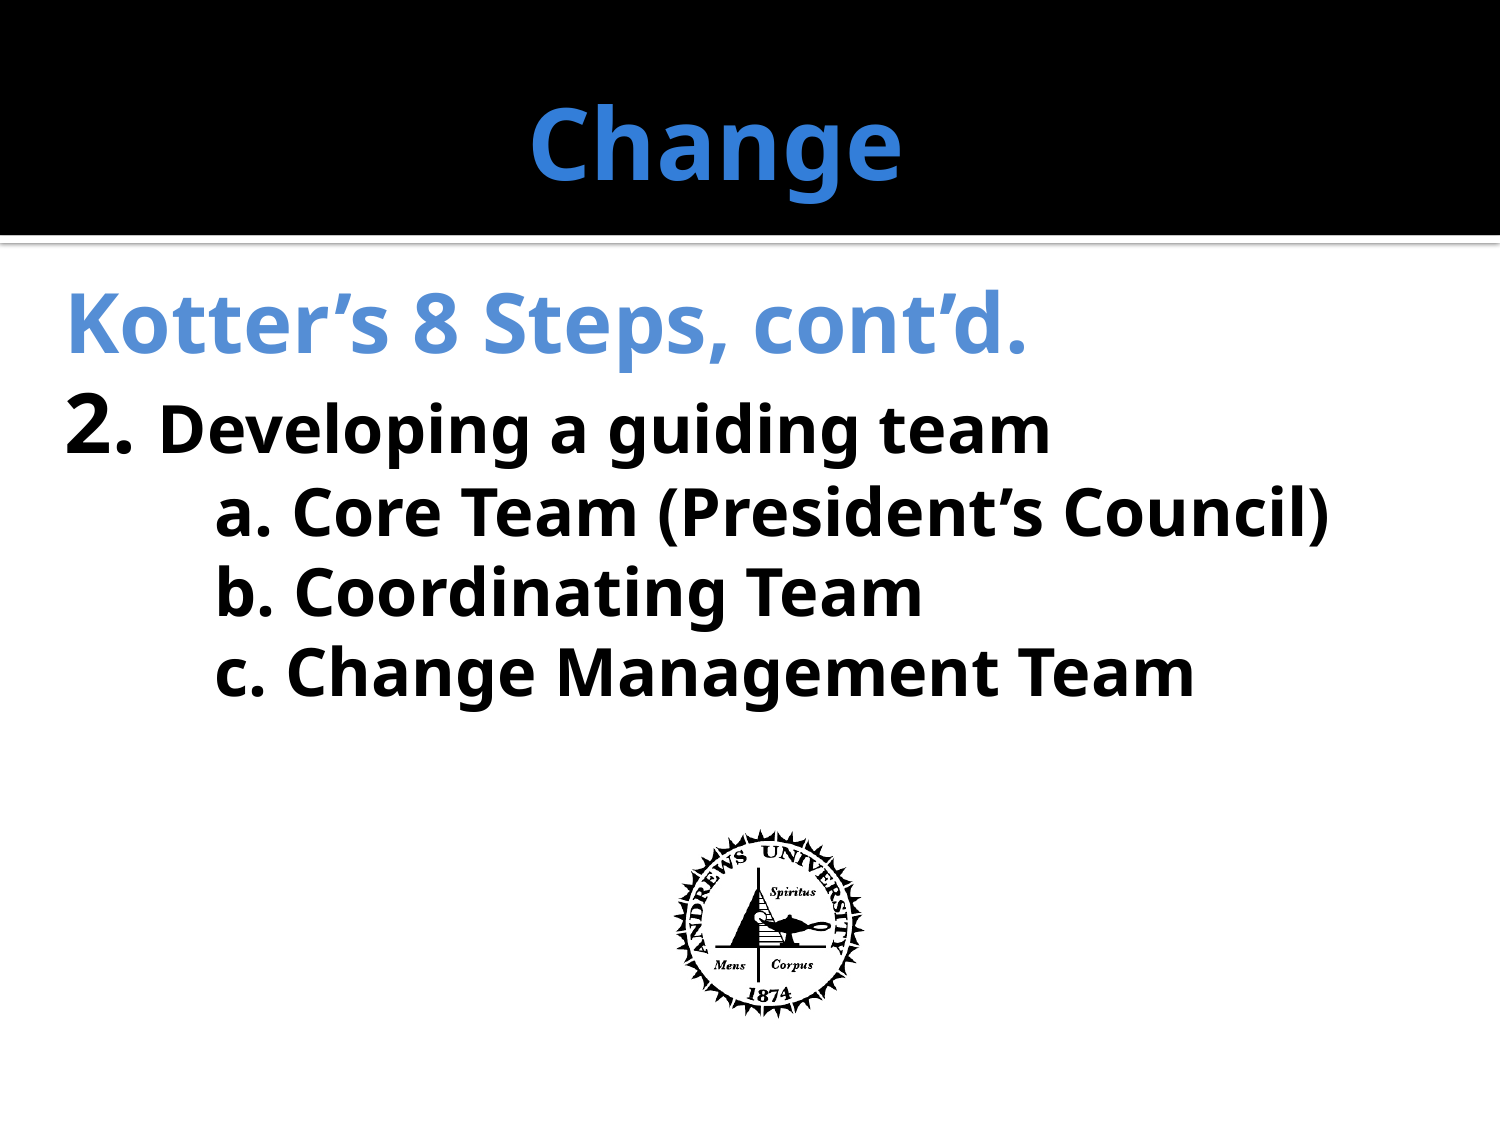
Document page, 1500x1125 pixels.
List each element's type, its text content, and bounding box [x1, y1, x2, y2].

title Change [37, 37, 1388, 243]
text_box Kotter’s 8 Steps, cont’d. 2. Developing a guiding team a. Core Team (President’s Council) b. Coordinating Team c. Change Management Team [50, 262, 1500, 818]
picture [662, 824, 873, 1025]
